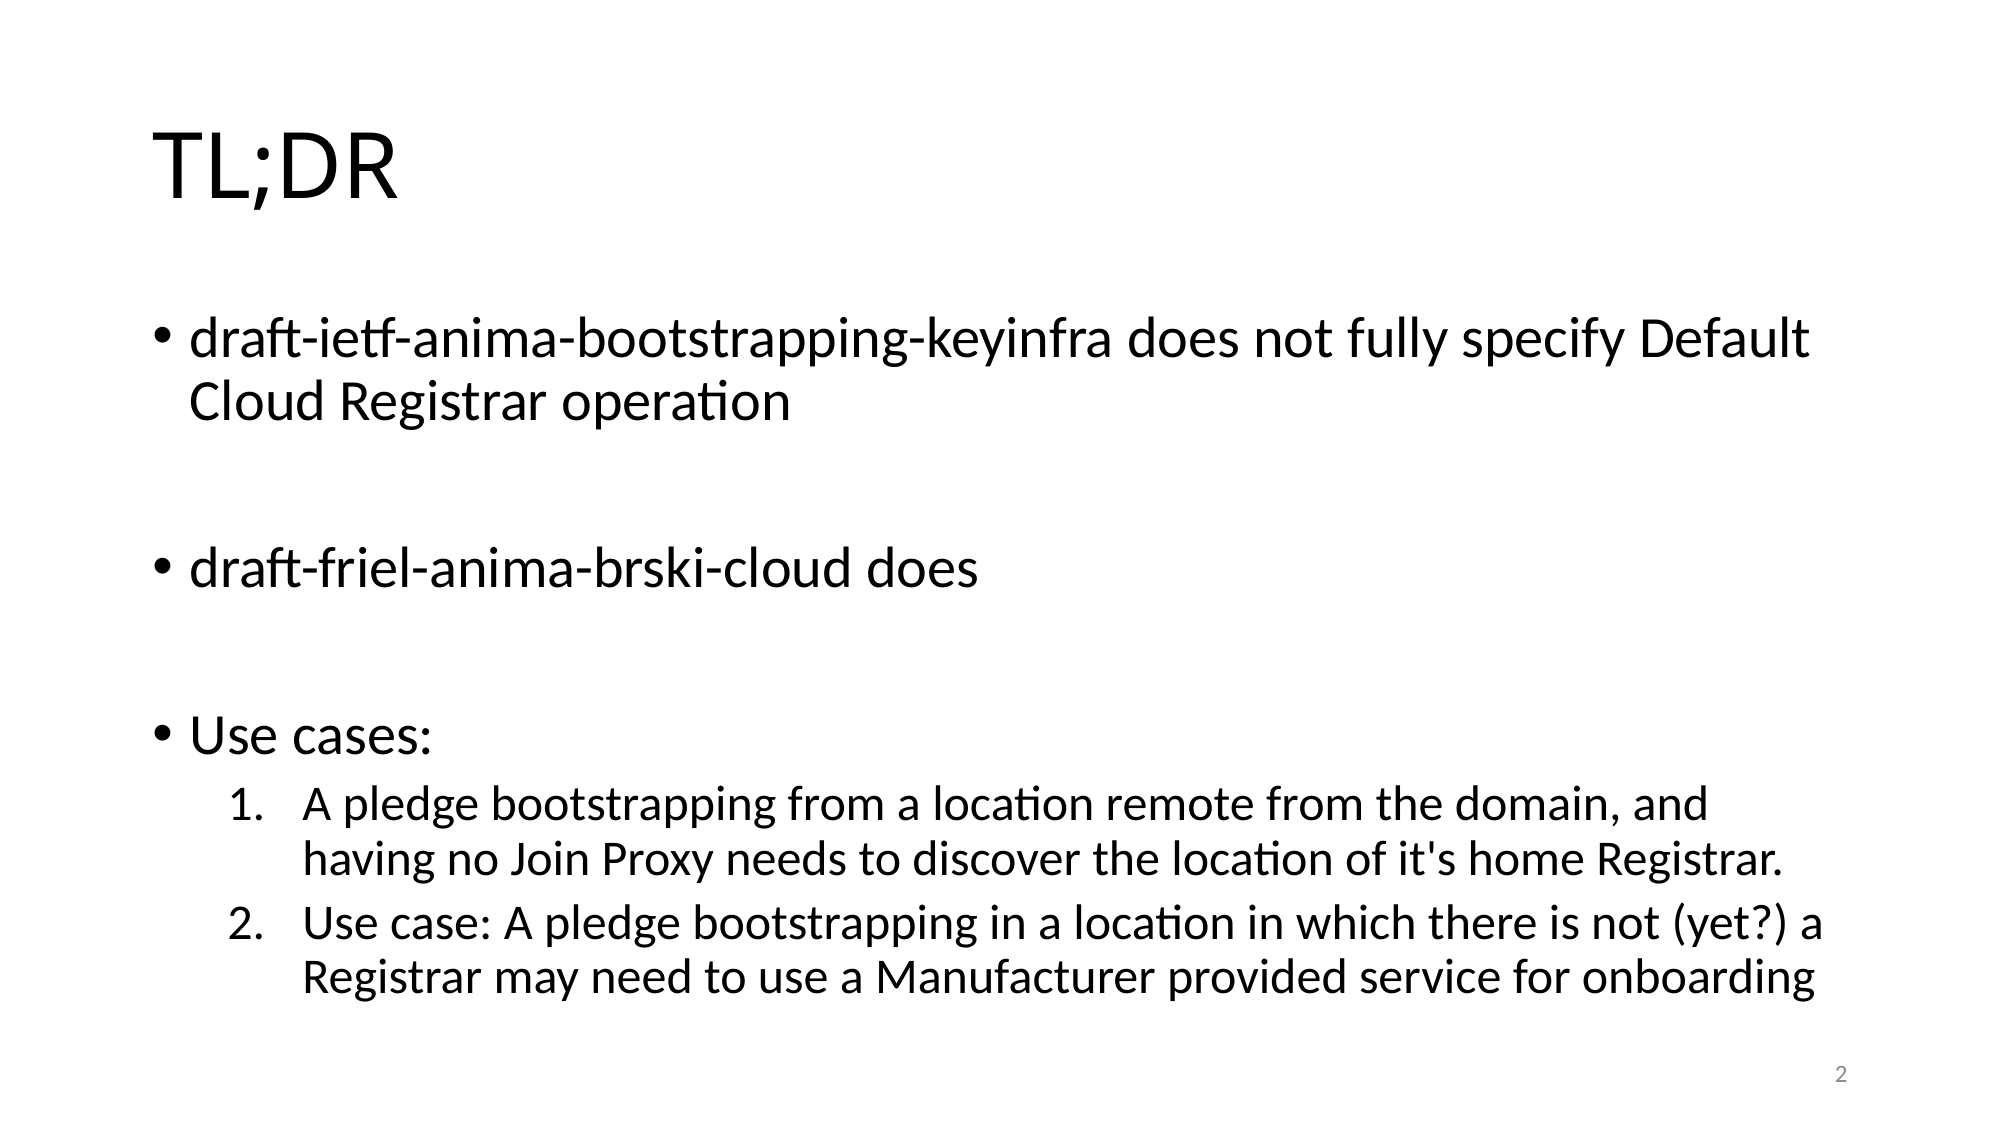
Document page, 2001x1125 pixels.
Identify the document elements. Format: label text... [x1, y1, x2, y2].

list draft-ietf-anima-bootstrapping-keyinfra does not fully specify Default Cloud Registrar operation draft-friel-anima-brski-cloud does Use cases: A pledge bootstrapping from a location remote from the domain, and having no Join Proxy needs to discover the location of it's home Registrar. Use case: A pledge bootstrapping in a location in which there is not (yet?) a Registrar may need to use a Manufacturer provided service for onboarding [137, 299, 1863, 1014]
title TL;DR [137, 59, 1863, 278]
slide_number 2 [1412, 1042, 1863, 1103]
